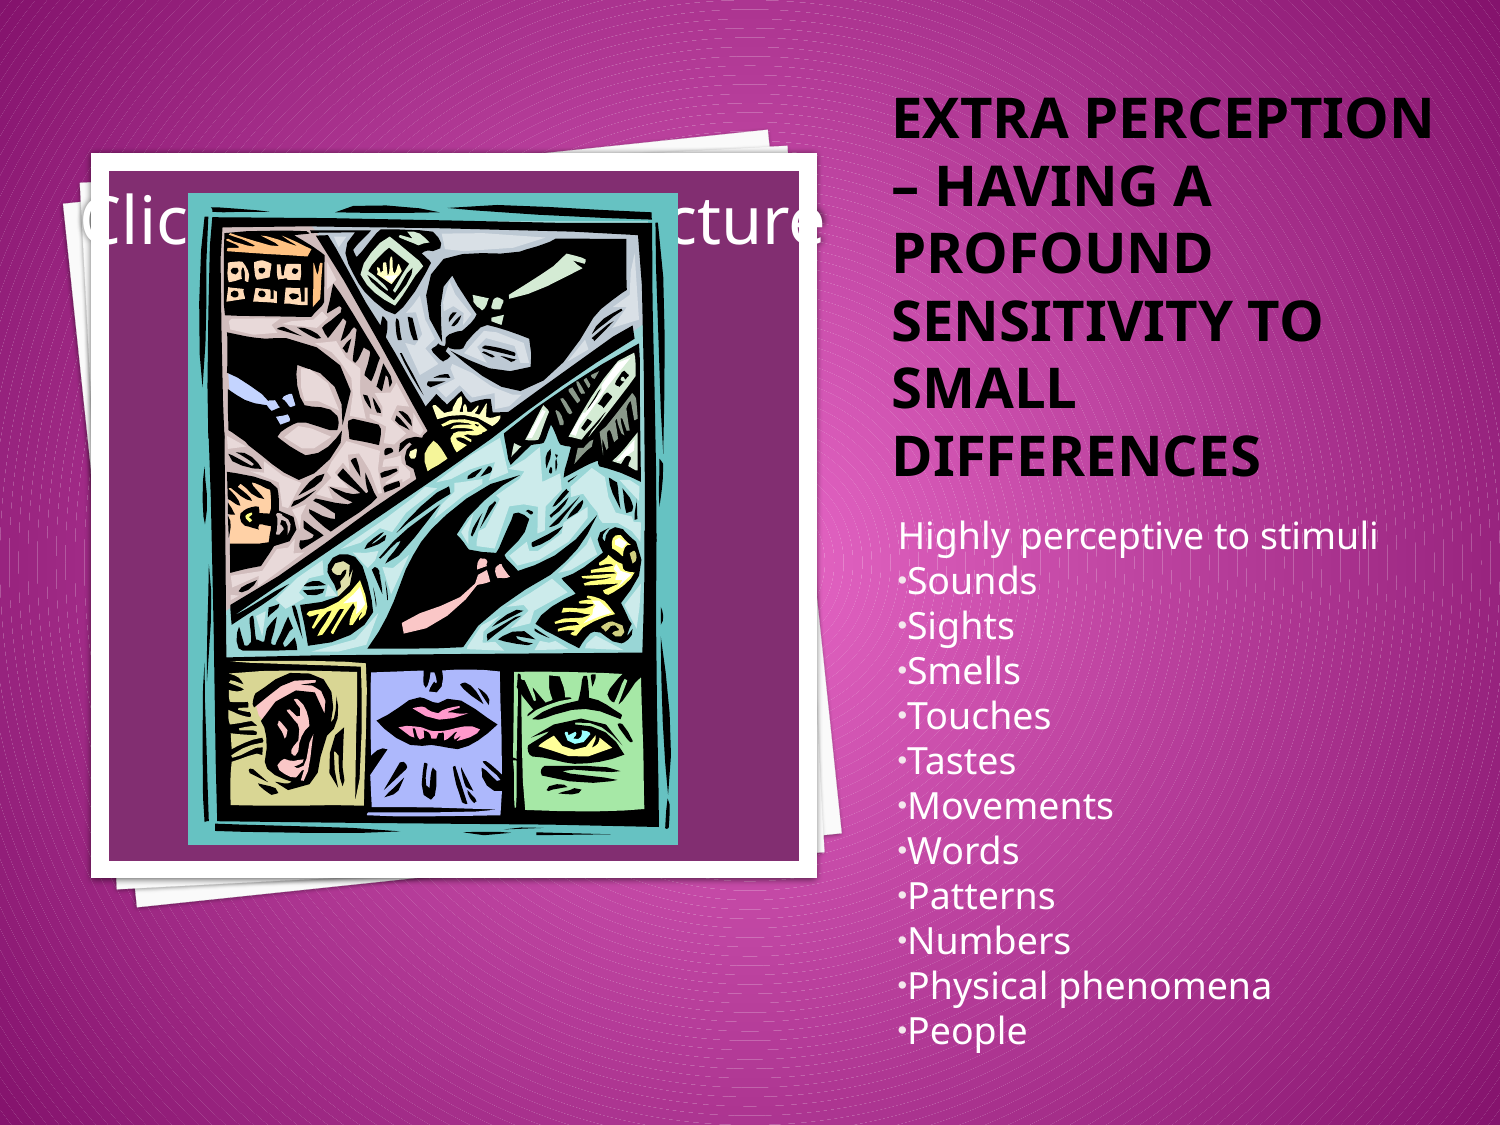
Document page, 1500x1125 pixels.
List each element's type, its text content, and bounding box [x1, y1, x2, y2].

picture [108, 170, 800, 862]
title Extra Perception – Having a profound sensitivity to small differences [884, 62, 1447, 488]
list Highly perceptive to stimuli Sounds Sights Smells Touches Tastes Movements Words Patterns Numbers Physical phenomena People [884, 512, 1447, 1088]
